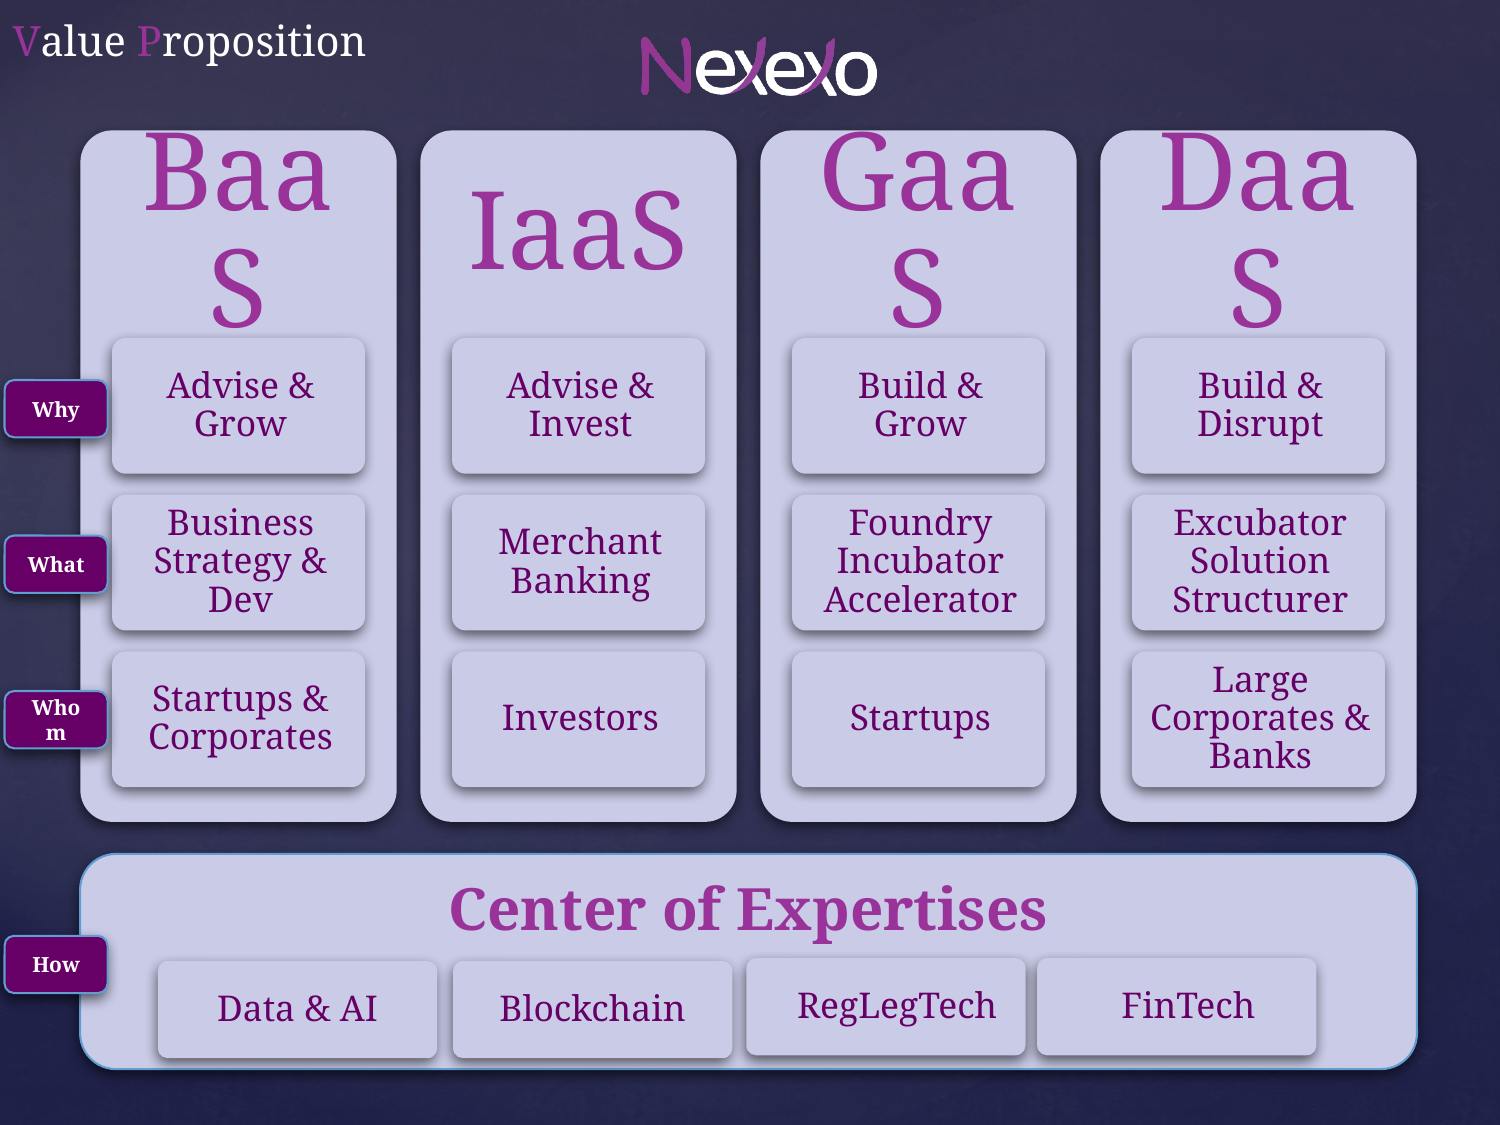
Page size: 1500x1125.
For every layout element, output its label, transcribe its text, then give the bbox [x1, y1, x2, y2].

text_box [157, 960, 438, 1059]
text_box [1036, 957, 1325, 1056]
picture [576, 17, 912, 162]
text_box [79, 129, 1418, 823]
text_box Value Proposition [0, 7, 380, 73]
text_box Why [3, 378, 69, 439]
text_box Center of Expertises [79, 852, 1419, 1071]
text_box Whom [3, 689, 69, 750]
text_box How [3, 934, 109, 995]
text_box What [3, 534, 69, 594]
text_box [452, 960, 733, 1059]
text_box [745, 957, 1031, 1056]
